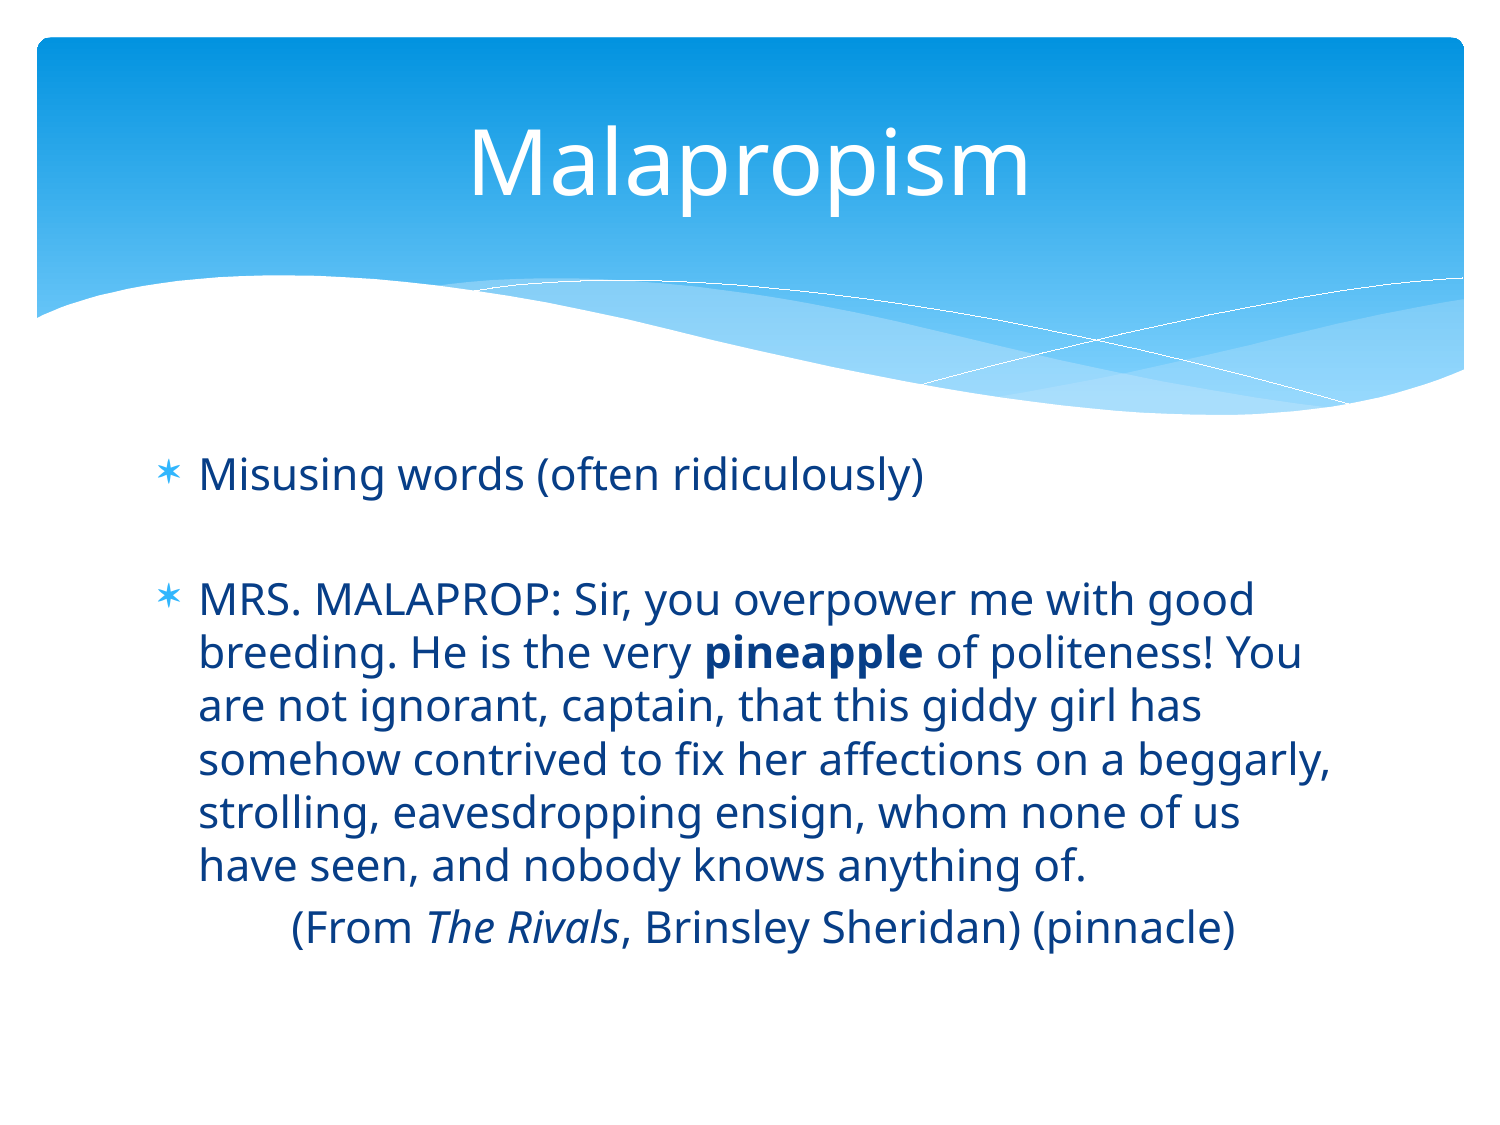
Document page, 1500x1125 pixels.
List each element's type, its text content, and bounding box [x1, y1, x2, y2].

list Misusing words (often ridiculously) MRS. MALAPROP: Sir, you overpower me with good breeding. He is the very pineapple of politeness! You are not ignorant, captain, that this giddy girl has somehow contrived to fix her affections on a beggarly, strolling, eavesdropping ensign, whom none of us have seen, and nobody knows anything of. (From The Rivals, Brinsley Sheridan) (pinnacle) [143, 438, 1359, 1005]
title Malapropism [75, 55, 1425, 261]
